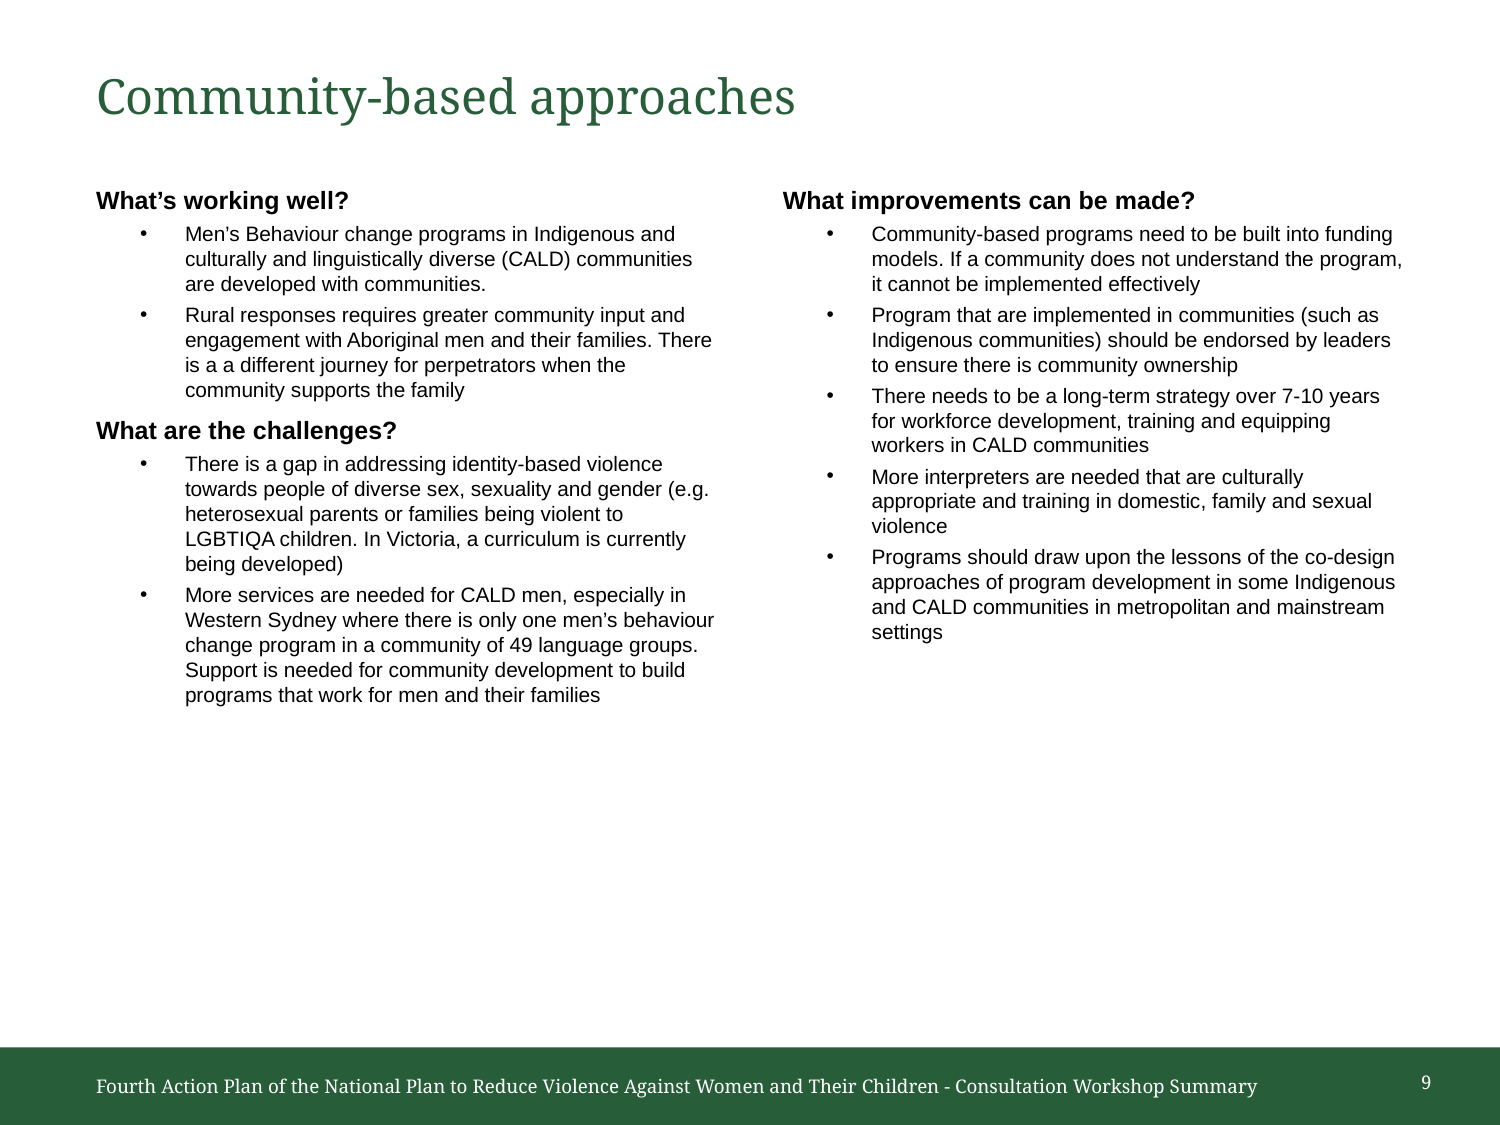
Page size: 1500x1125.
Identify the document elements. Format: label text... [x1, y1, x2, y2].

text_box What improvements can be made? Community-based programs need to be built into funding models. If a community does not understand the program, it cannot be implemented effectively Program that are implemented in communities (such as Indigenous communities) should be endorsed by leaders to ensure there is community ownership There needs to be a long-term strategy over 7-10 years for workforce development, training and equipping workers in CALD communities More interpreters are needed that are culturally appropriate and training in domestic, family and sexual violence Programs should draw upon the lessons of the co-design approaches of program development in some Indigenous and CALD communities in metropolitan and mainstream settings [782, 184, 1404, 1006]
slide_number 9 [1410, 1072, 1432, 1095]
list What’s working well? Men’s Behaviour change programs in Indigenous and culturally and linguistically diverse (CALD) communities are developed with communities. Rural responses requires greater community input and engagement with Aboriginal men and their families. There is a a different journey for perpetrators when the community supports the family What are the challenges? There is a gap in addressing identity-based violence towards people of diverse sex, sexuality and gender (e.g. heterosexual parents or families being violent to LGBTIQA children. In Victoria, a curriculum is currently being developed) More services are needed for CALD men, especially in Western Sydney where there is only one men’s behaviour change program in a community of 49 language groups. Support is needed for community development to build programs that work for men and their families [95, 184, 718, 1006]
title Community-based approaches [95, 76, 1405, 133]
text_box Fourth Action Plan of the National Plan to Reduce Violence Against Women and Their Children - Consultation Workshop Summary [96, 1074, 1273, 1098]
